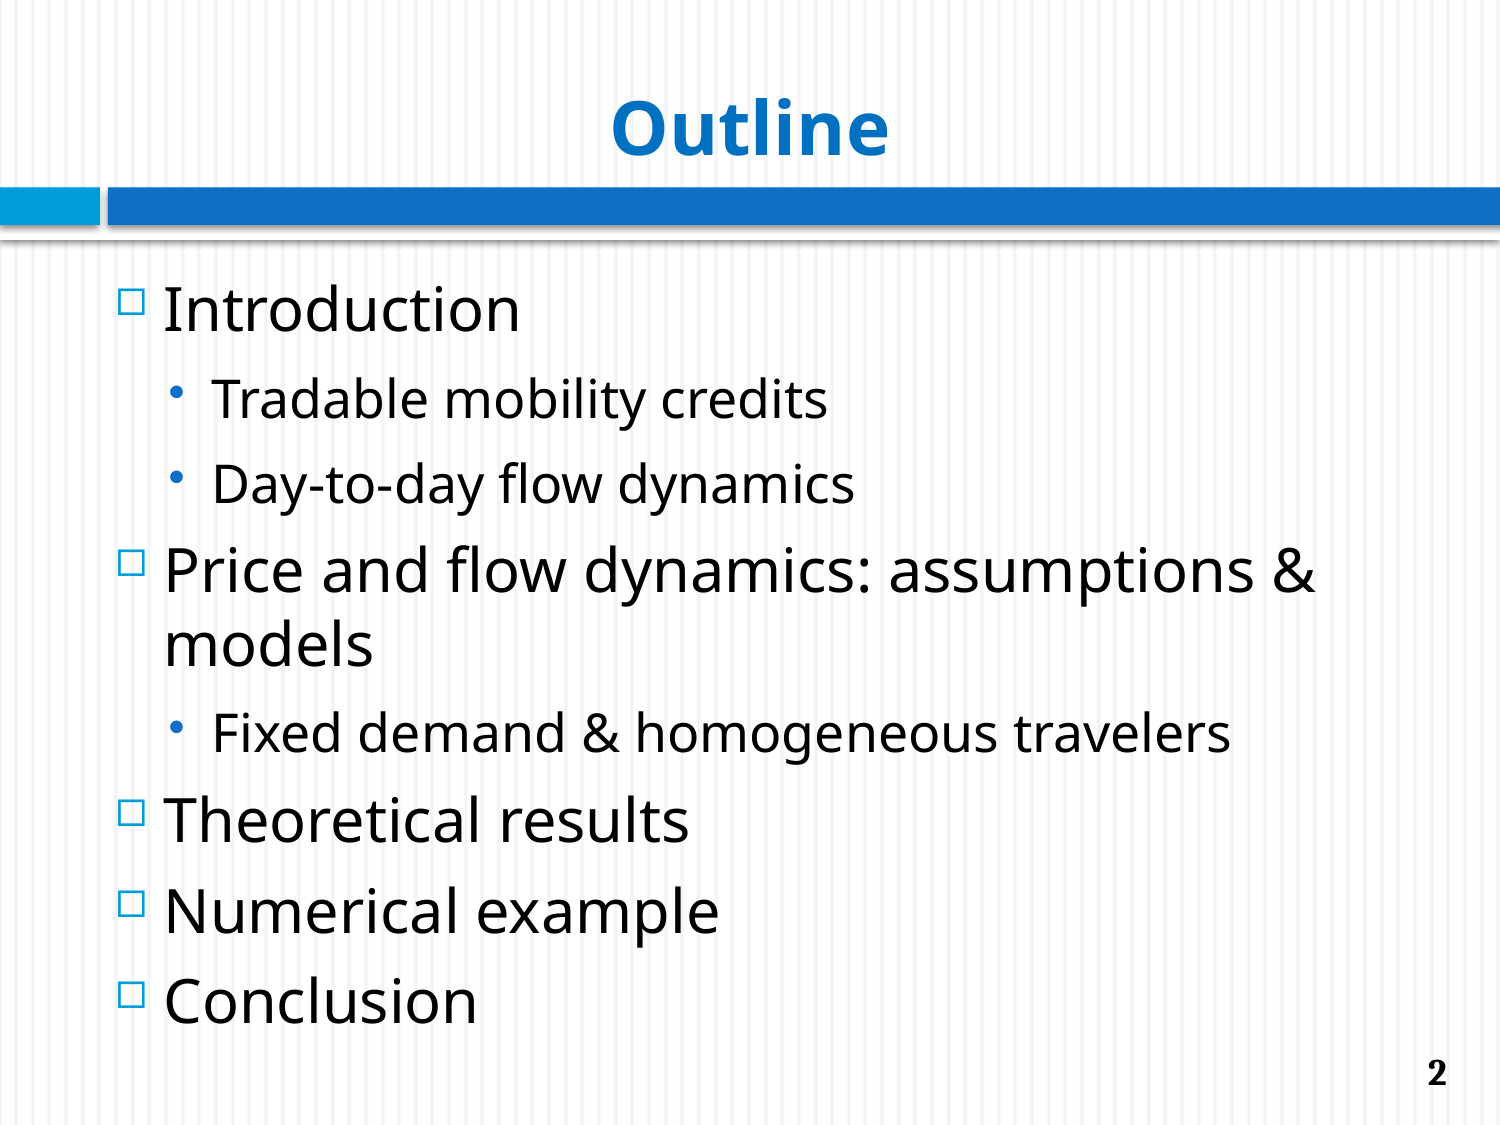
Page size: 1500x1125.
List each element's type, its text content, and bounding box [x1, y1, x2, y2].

slide_number 2 [1387, 1050, 1488, 1091]
list Introduction Tradable mobility credits Day-to-day flow dynamics Price and flow dynamics: assumptions & models Fixed demand & homogeneous travelers Theoretical results Numerical example Conclusion [100, 262, 1438, 1050]
title Outline [0, 73, 1500, 176]
